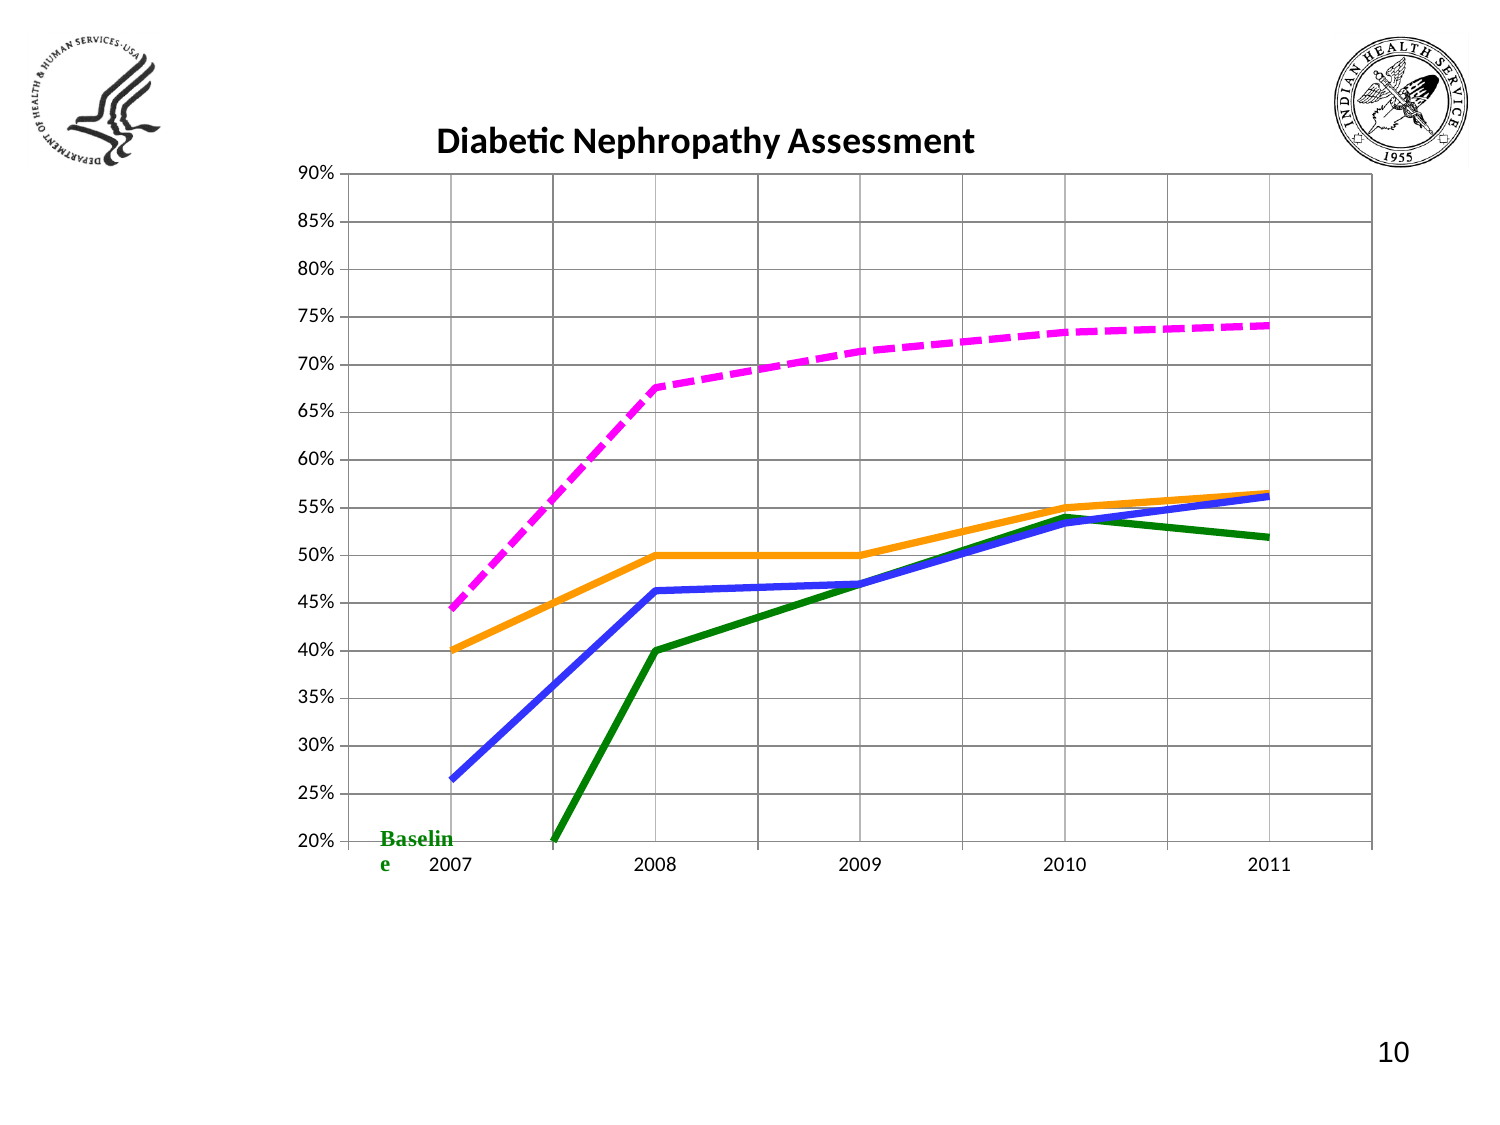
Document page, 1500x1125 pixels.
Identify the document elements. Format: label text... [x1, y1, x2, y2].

slide_number 10 [1074, 1025, 1425, 1104]
chart [37, 87, 1376, 1014]
picture [1333, 33, 1469, 169]
picture [28, 33, 164, 169]
